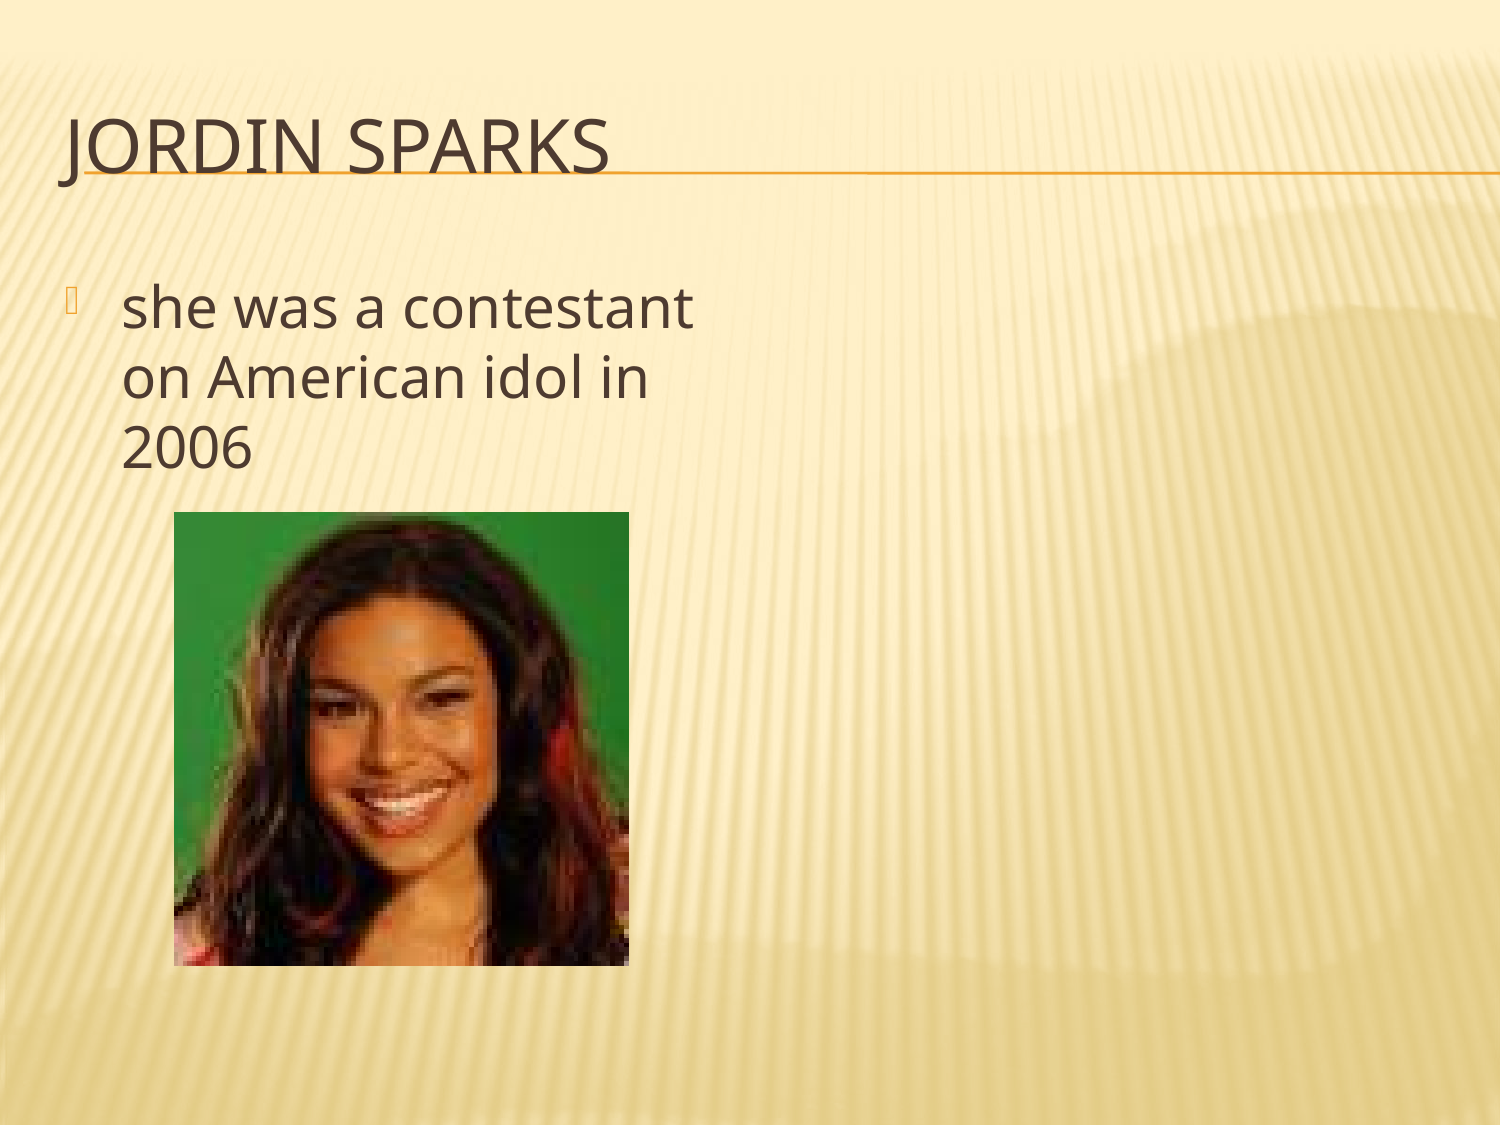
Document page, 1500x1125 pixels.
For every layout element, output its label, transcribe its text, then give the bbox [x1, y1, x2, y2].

list she was a contestant on American idol in 2006 [50, 262, 738, 1038]
title Jordin sparks [49, 75, 1475, 213]
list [174, 512, 629, 966]
